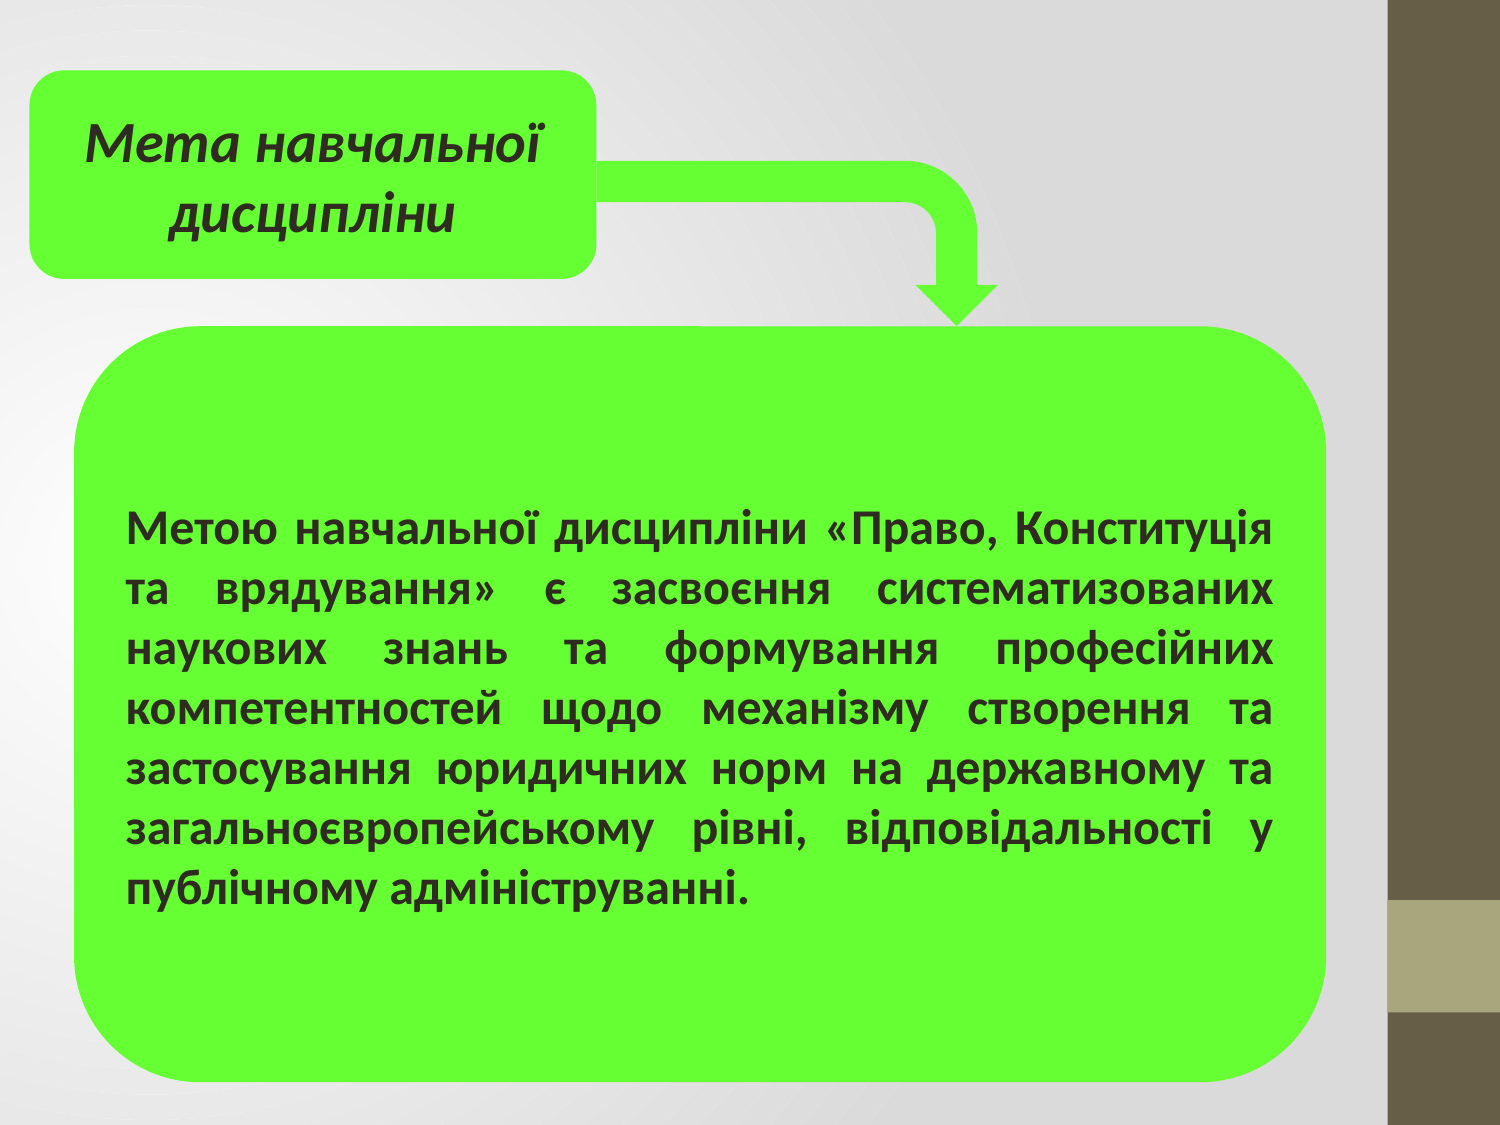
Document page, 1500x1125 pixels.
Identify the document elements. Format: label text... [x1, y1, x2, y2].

text_box [594, 158, 1000, 329]
text_box Метою навчальної дисципліни «Право, Конституція та врядування» є засвоєння систематизованих наукових знань та формування професійних компетентностей щодо механізму створення та застосування юридичних норм на державному та загальноєвропейському рівні, відповідальності у публічному адмініструванні. [73, 325, 1328, 1084]
text_box Мета навчальної дисципліни [28, 69, 598, 281]
